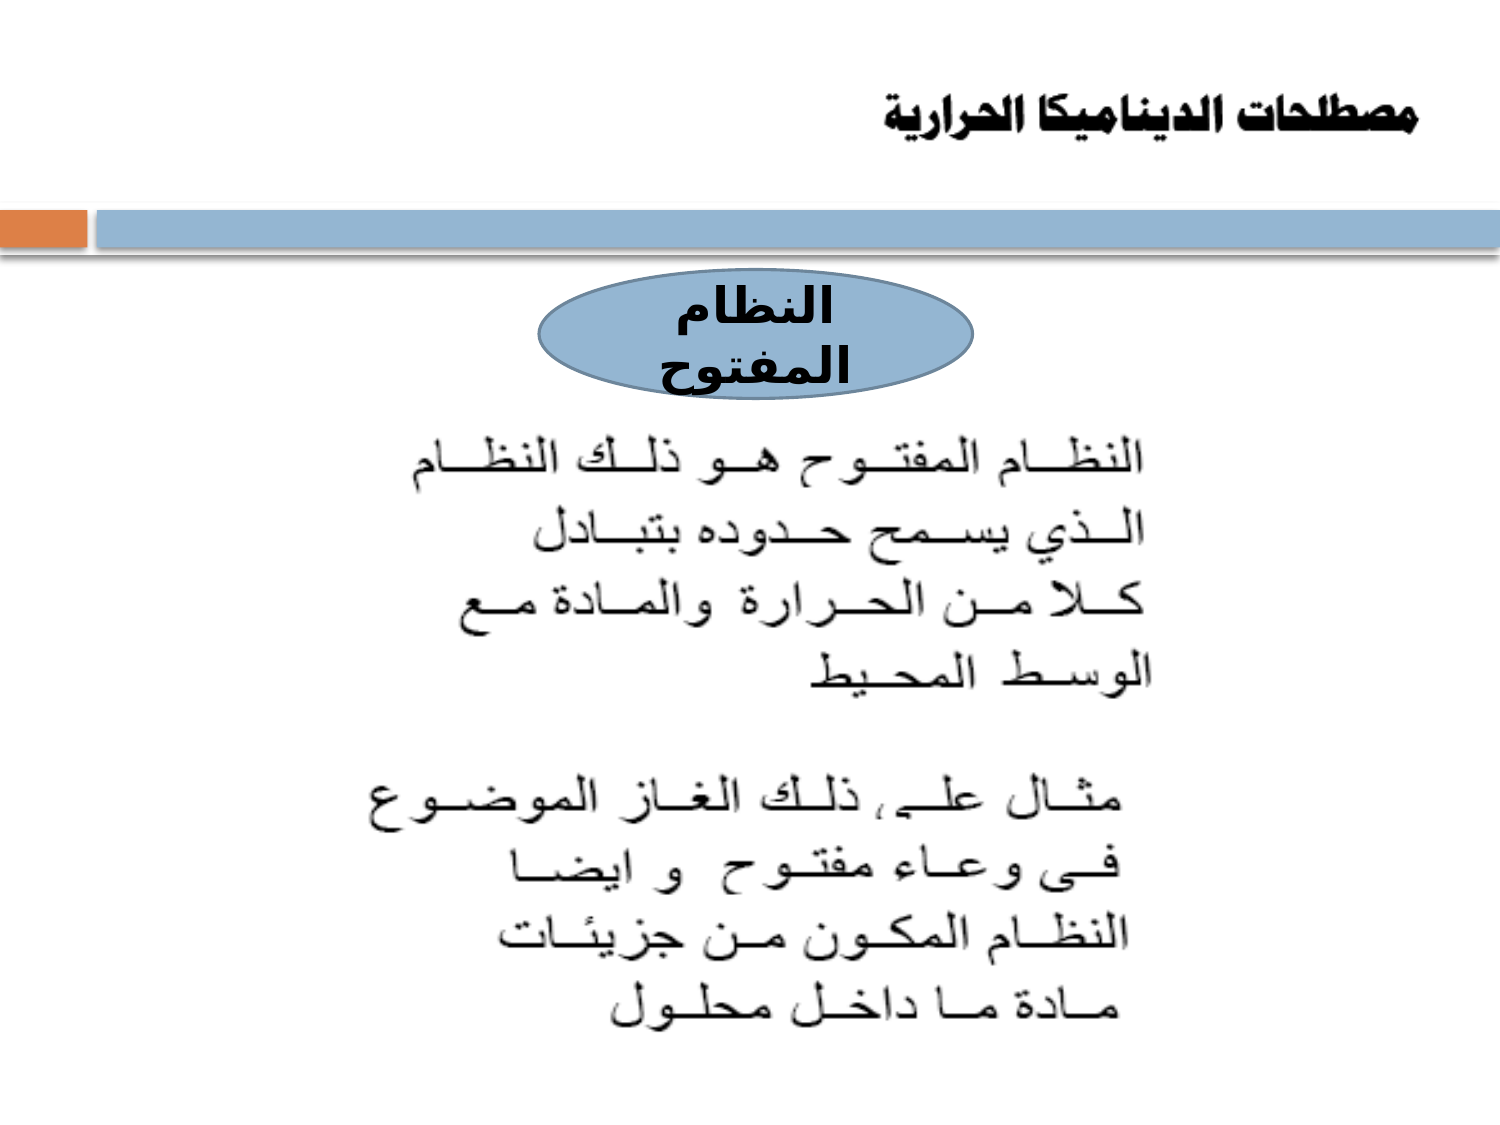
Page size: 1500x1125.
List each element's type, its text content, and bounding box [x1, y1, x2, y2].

picture [339, 749, 1173, 1083]
picture [855, 69, 1431, 173]
text_box النظام المفتوح [537, 267, 975, 401]
picture [386, 409, 1184, 739]
